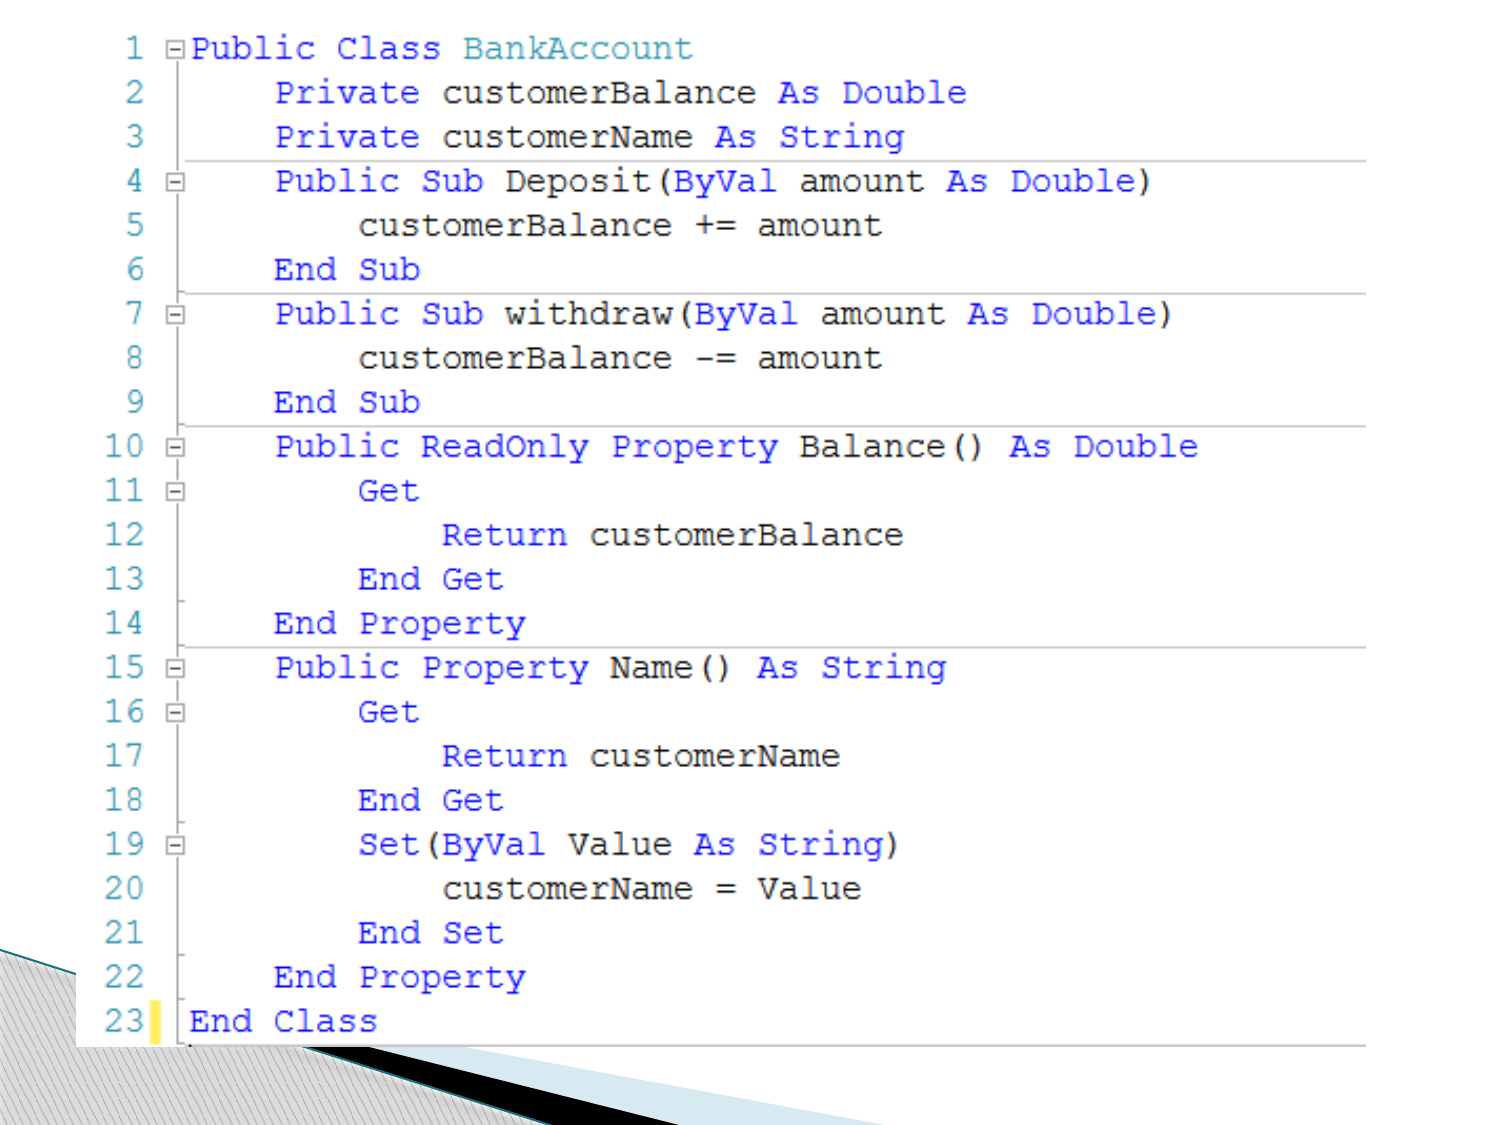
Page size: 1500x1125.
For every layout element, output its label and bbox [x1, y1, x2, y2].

picture [76, 30, 1367, 1047]
